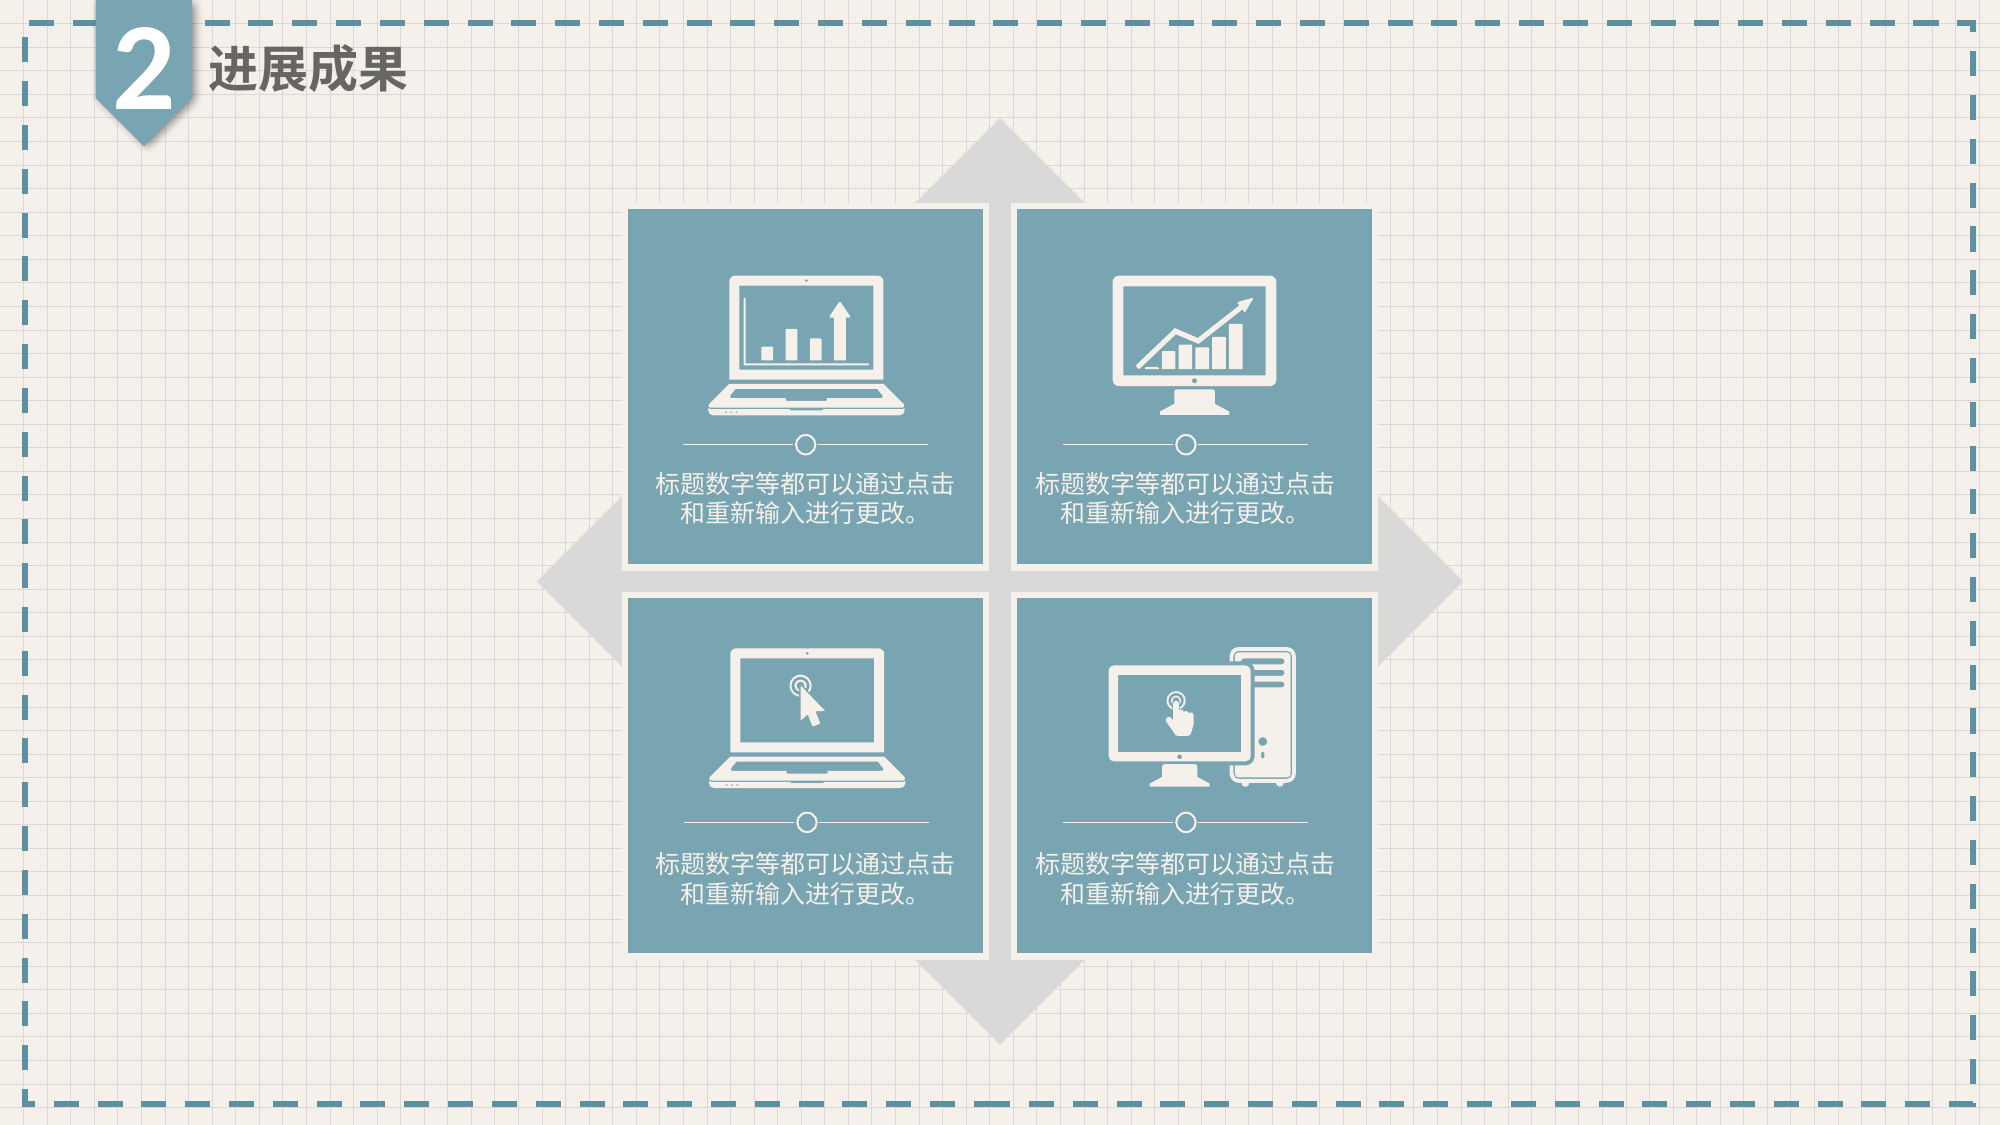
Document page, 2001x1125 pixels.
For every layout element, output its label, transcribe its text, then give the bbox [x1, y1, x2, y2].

text_box 标题数字等都可以通过点击和重新输入进行更改。 [638, 841, 972, 916]
text_box [1013, 205, 1376, 568]
text_box [624, 205, 987, 568]
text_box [684, 812, 929, 833]
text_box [707, 275, 905, 416]
text_box [138, 142, 150, 148]
text_box 2 [97, 0, 191, 142]
text_box [1013, 594, 1376, 958]
text_box 标题数字等都可以通过点击和重新输入进行更改。 [638, 460, 972, 536]
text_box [708, 648, 906, 789]
text_box [536, 118, 1464, 1045]
text_box [624, 594, 987, 958]
text_box 标题数字等都可以通过点击和重新输入进行更改。 [1018, 460, 1353, 536]
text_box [683, 434, 928, 455]
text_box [1112, 275, 1277, 415]
text_box 标题数字等都可以通过点击和重新输入进行更改。 [1018, 841, 1353, 916]
text_box 进展成果 [200, 30, 424, 105]
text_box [1063, 434, 1308, 455]
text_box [1063, 812, 1308, 833]
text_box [1108, 647, 1296, 787]
